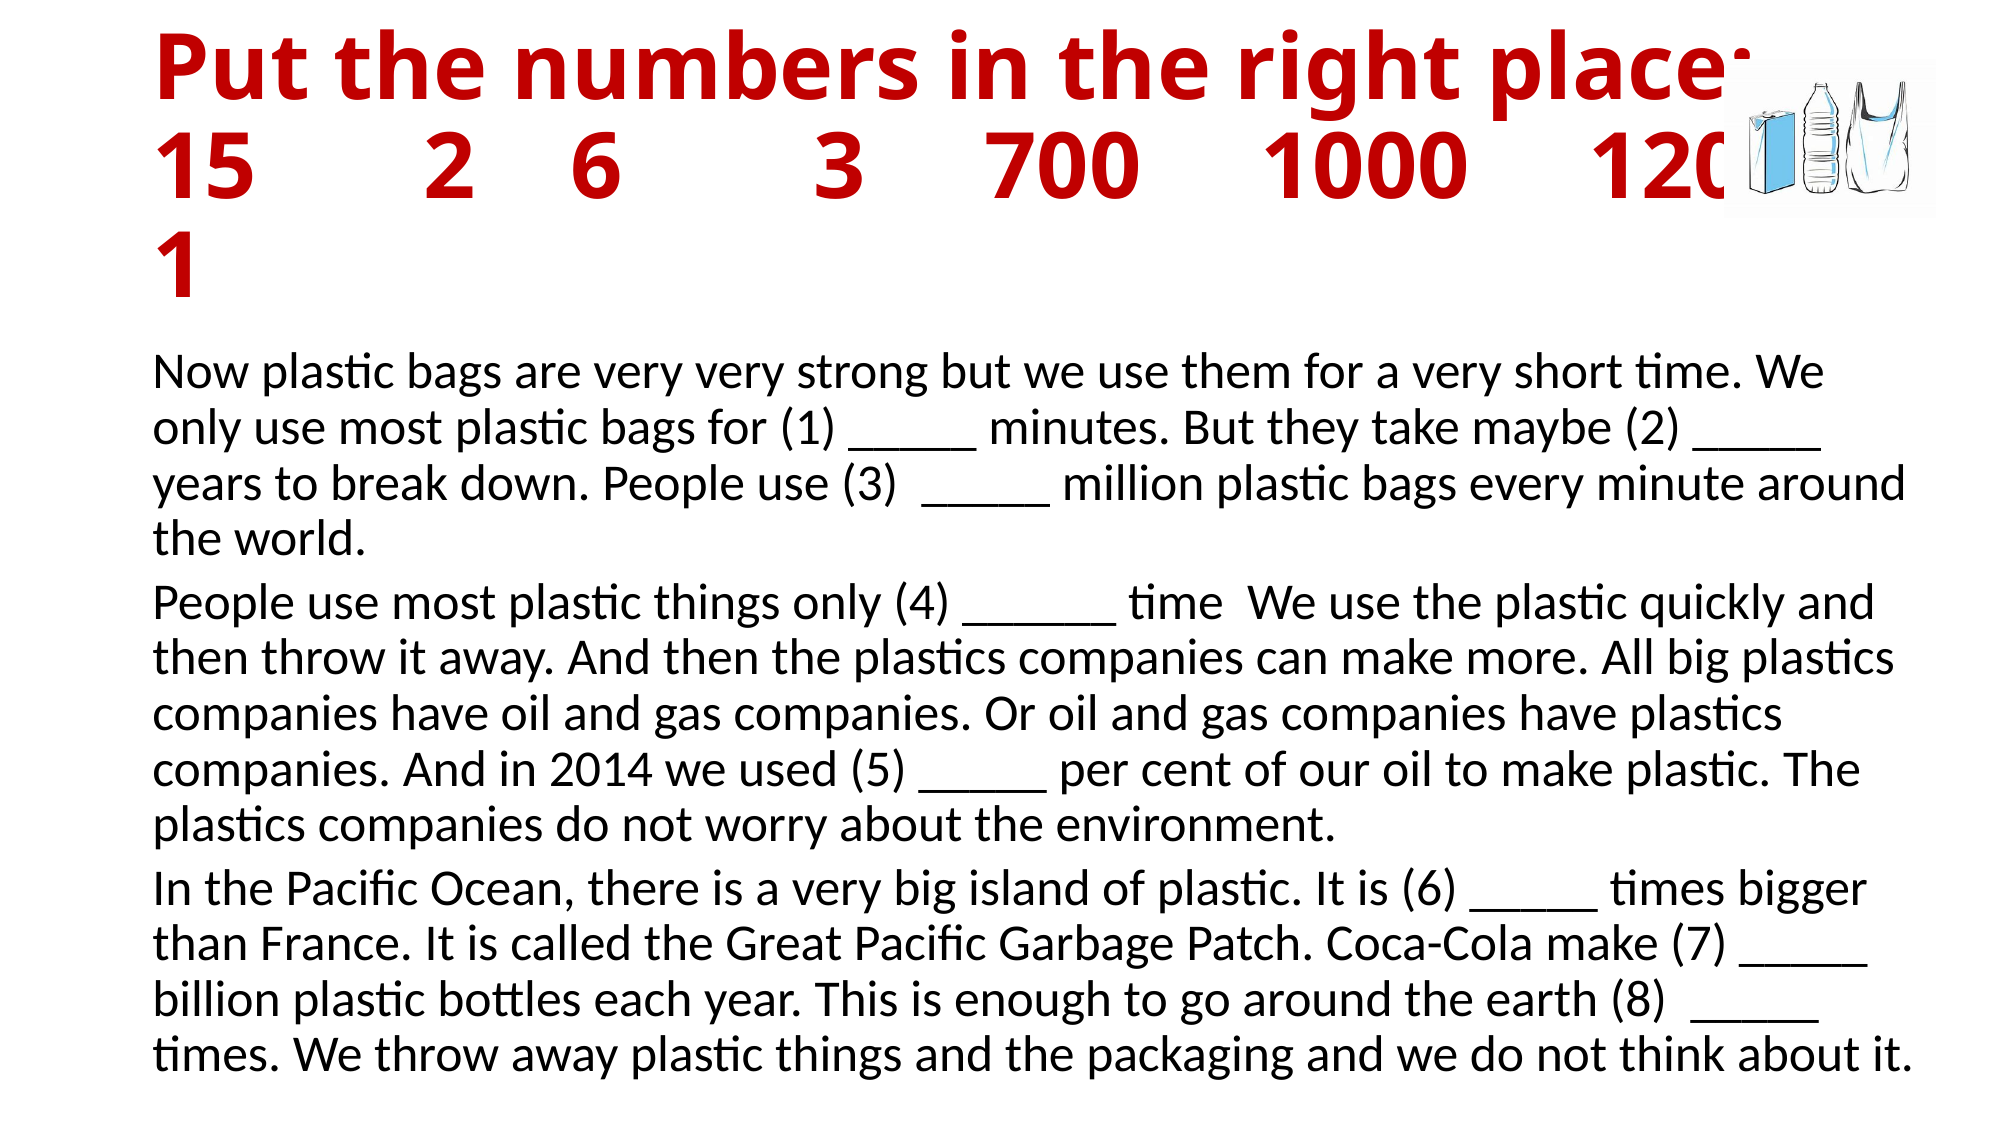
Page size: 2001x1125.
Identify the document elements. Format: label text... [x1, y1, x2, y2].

list Now plastic bags are very very strong but we use them for a very short time. We only use most plastic bags for (1) _____ minutes. But they take maybe (2) _____ years to break down. People use (3) _____ million plastic bags every minute around the world. People use most plastic things only (4) ______ time We use the plastic quickly and then throw it away. And then the plastics companies can make more. All big plastics companies have oil and gas companies. Or oil and gas companies have plastics companies. And in 2014 we used (5) _____ per cent of our oil to make plastic. The plastics companies do not worry about the environment. In the Pacific Ocean, there is a very big island of plastic. It is (6) _____ times bigger than France. It is called the Great Pacific Garbage Patch. Coca-Cola make (7) _____ billion plastic bottles each year. This is enough to go around the earth (8) _____ times. We throw away plastic things and the packaging and we do not think about it. [137, 336, 1936, 1106]
picture [1724, 59, 1936, 218]
title Put the numbers in the right place: 15 2 6 3 700 1000 120 1 [137, 59, 1863, 278]
